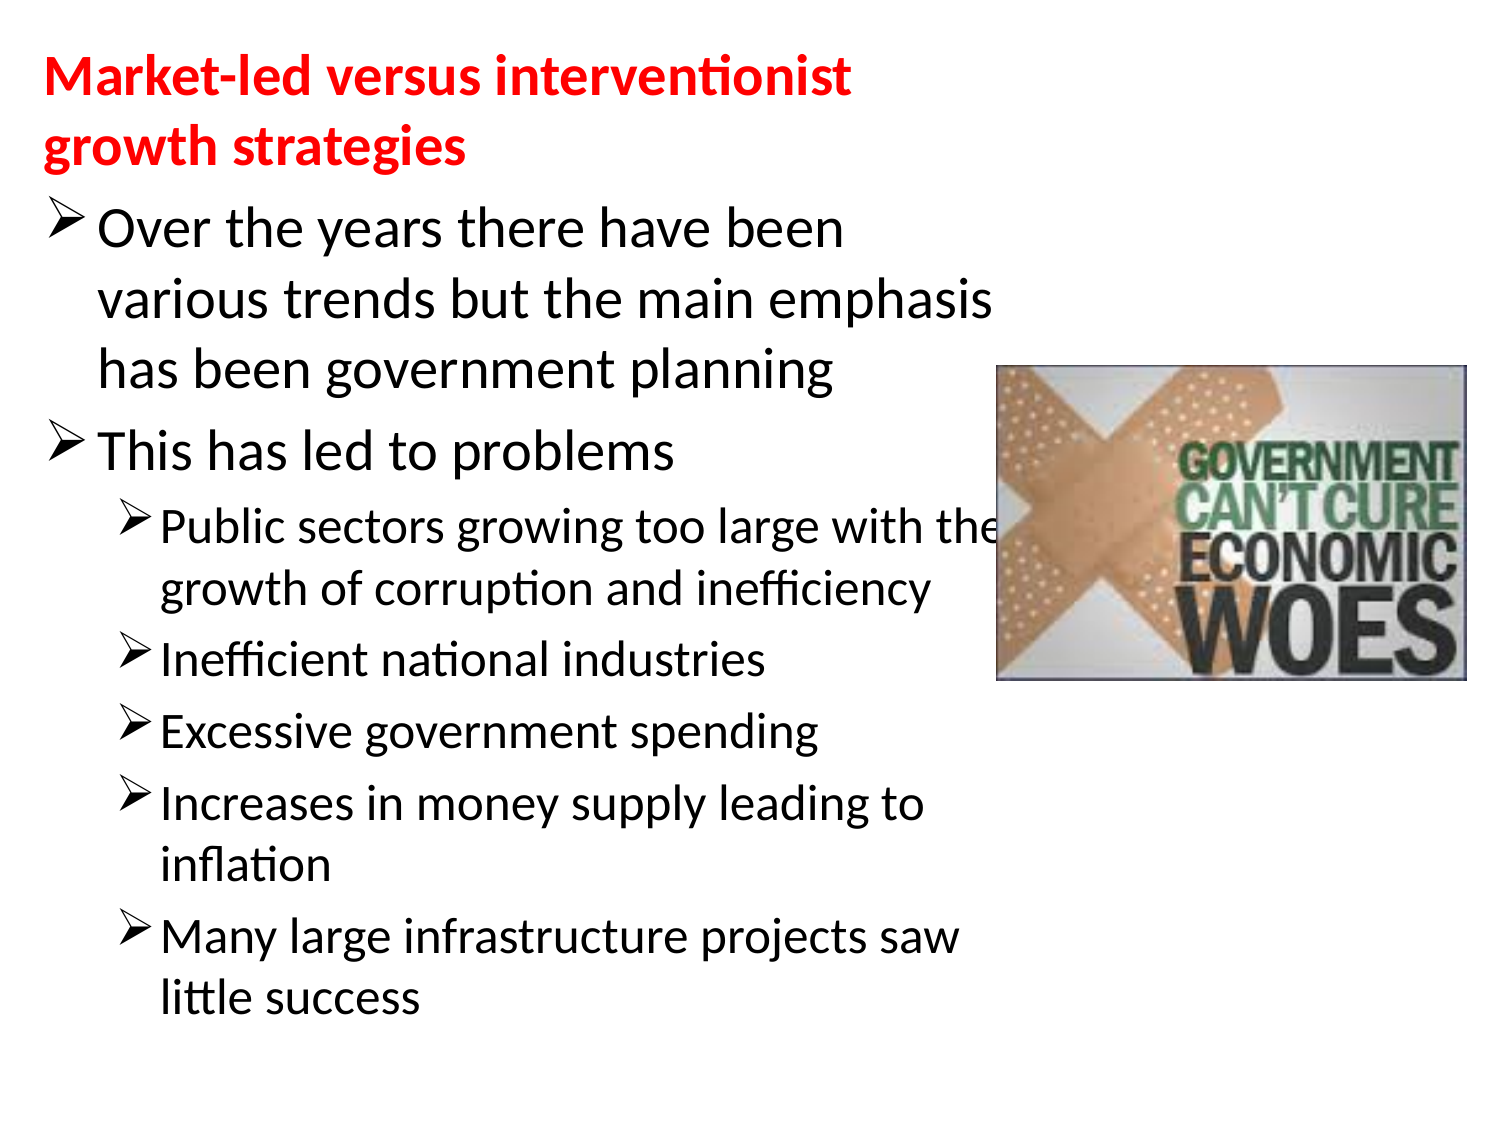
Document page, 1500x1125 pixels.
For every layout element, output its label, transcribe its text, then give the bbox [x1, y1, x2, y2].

list Market-led versus interventionist growth strategies Over the years there have been various trends but the main emphasis has been government planning This has led to problems Public sectors growing too large with the growth of corruption and inefficiency Inefficient national industries Excessive government spending Increases in money supply leading to inflation Many large infrastructure projects saw little success [28, 28, 1028, 1125]
picture [996, 365, 1468, 681]
